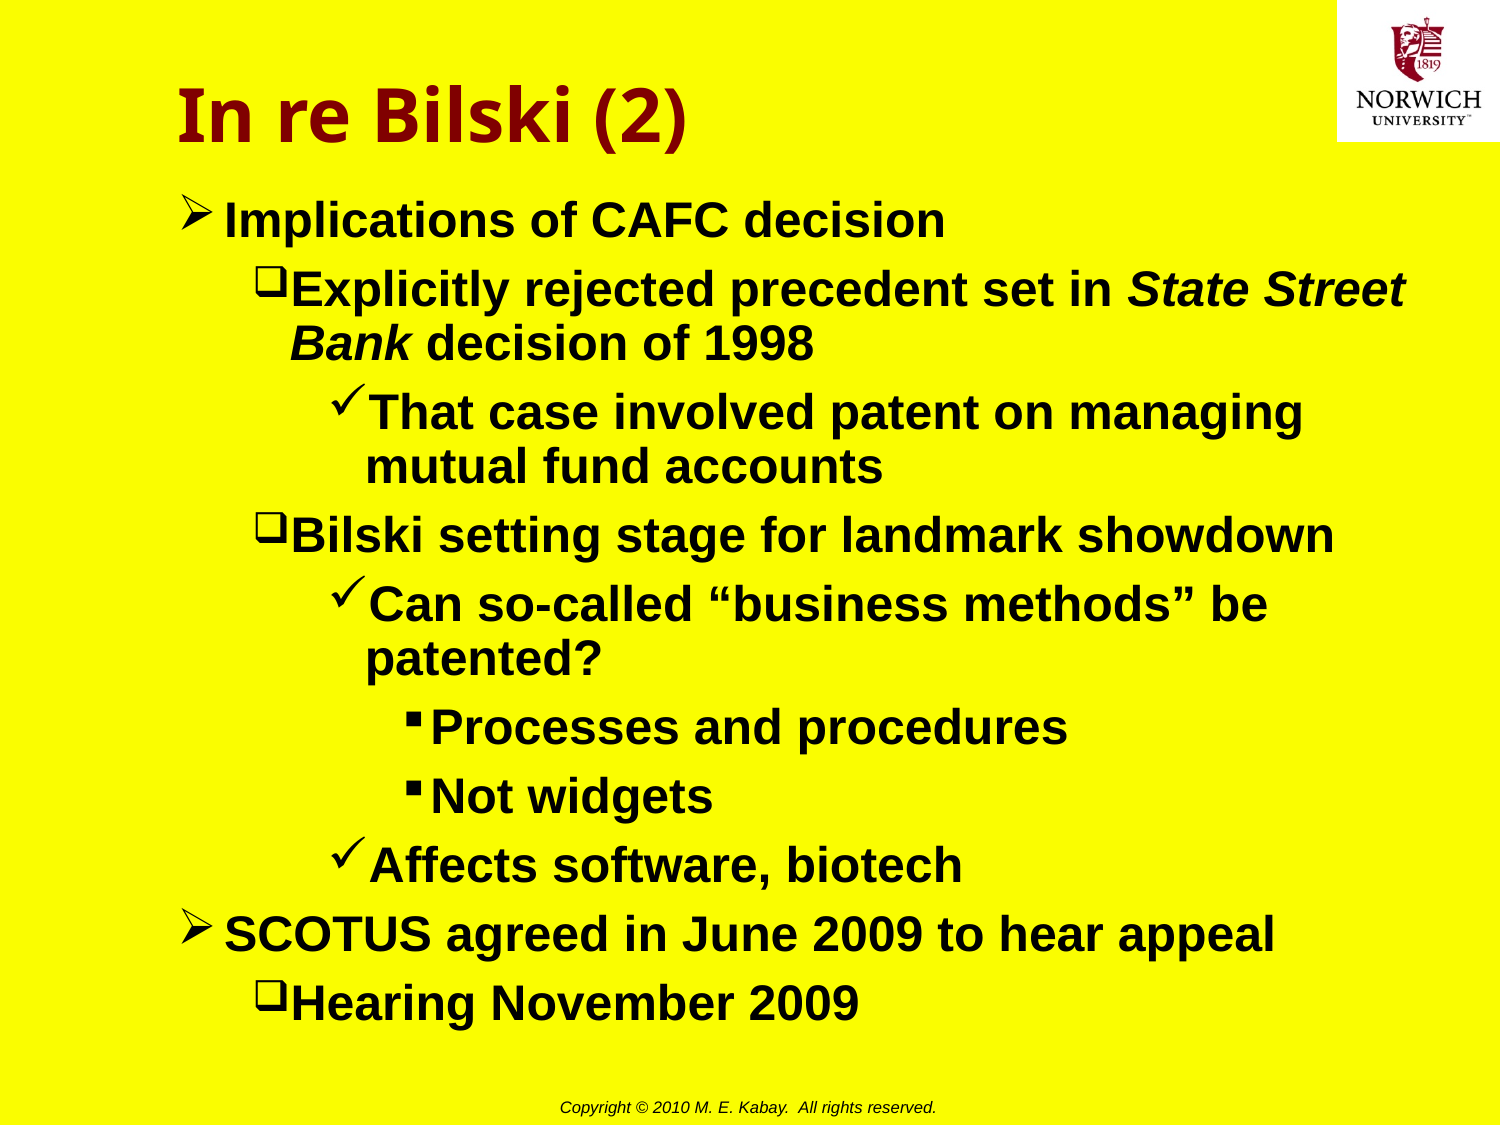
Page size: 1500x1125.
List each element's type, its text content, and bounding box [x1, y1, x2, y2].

title In re Bilski (2) [161, 24, 1339, 186]
list Implications of CAFC decision Explicitly rejected precedent set in State Street Bank decision of 1998 That case involved patent on managing mutual fund accounts Bilski setting stage for landmark showdown Can so-called “business methods” be patented? Processes and procedures Not widgets Affects software, biotech SCOTUS agreed in June 2009 to hear appeal Hearing November 2009 [161, 186, 1451, 1076]
picture [1337, 0, 1500, 142]
